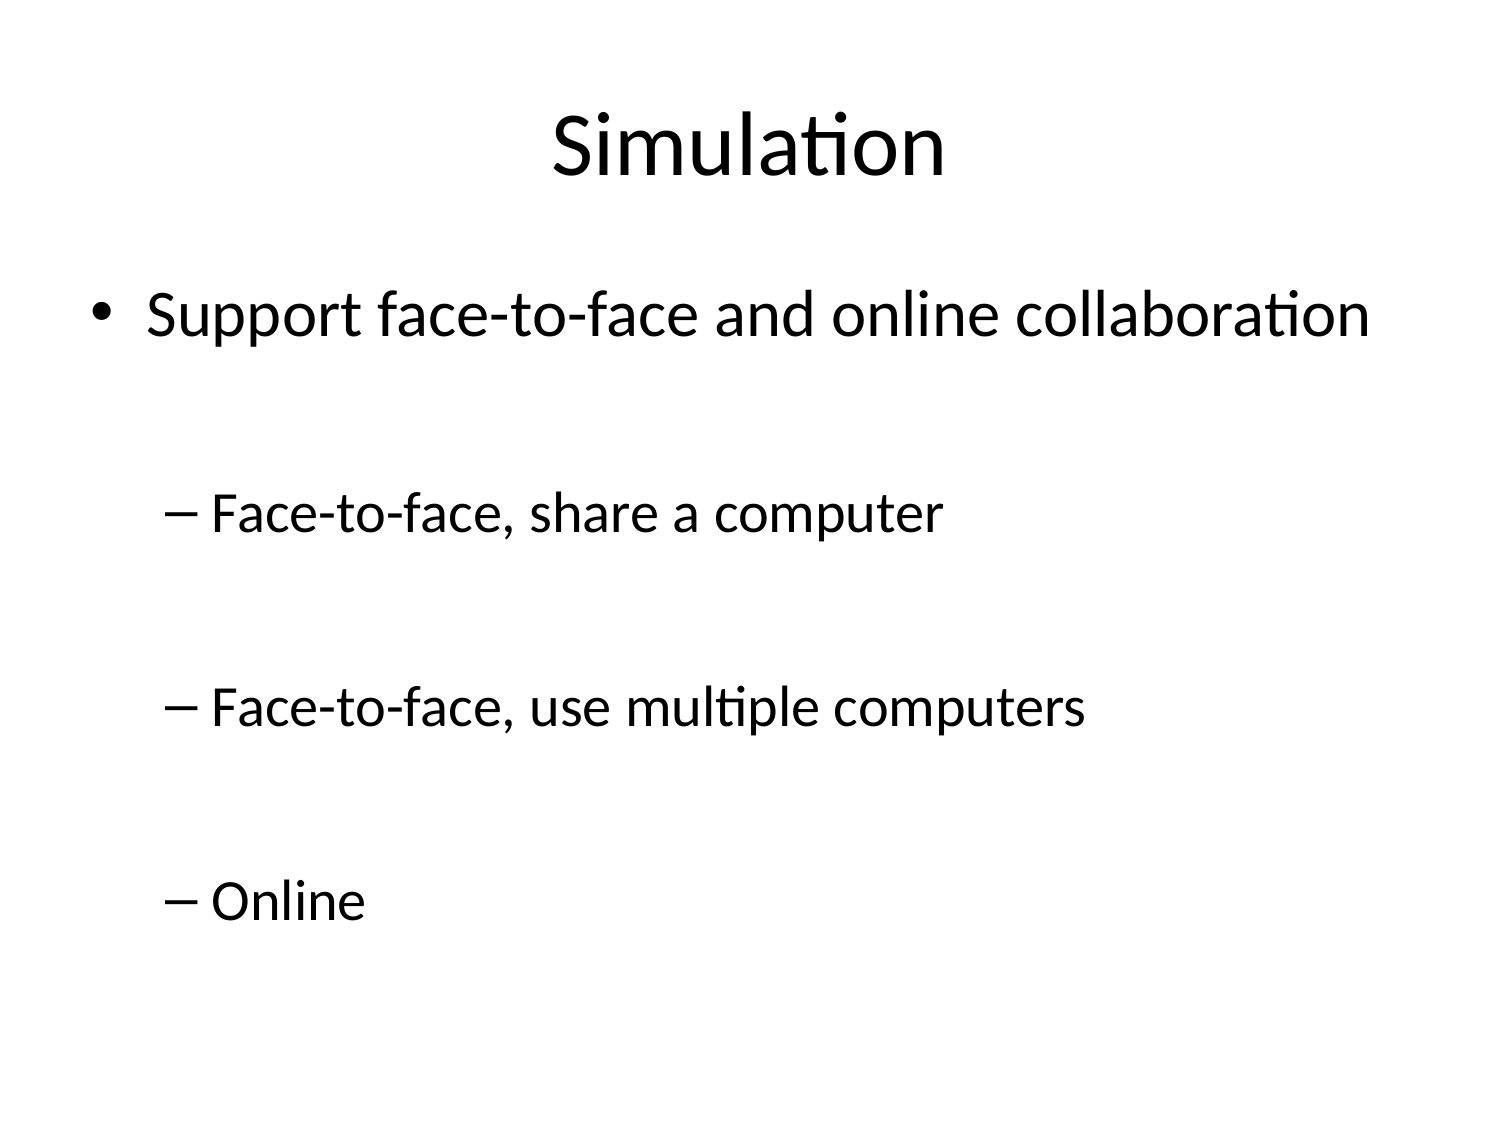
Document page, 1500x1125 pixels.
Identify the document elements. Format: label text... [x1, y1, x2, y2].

title Simulation [75, 45, 1425, 233]
list Support face-to-face and online collaboration Face-to-face, share a computer Face-to-face, use multiple computers Online [75, 262, 1425, 1005]
